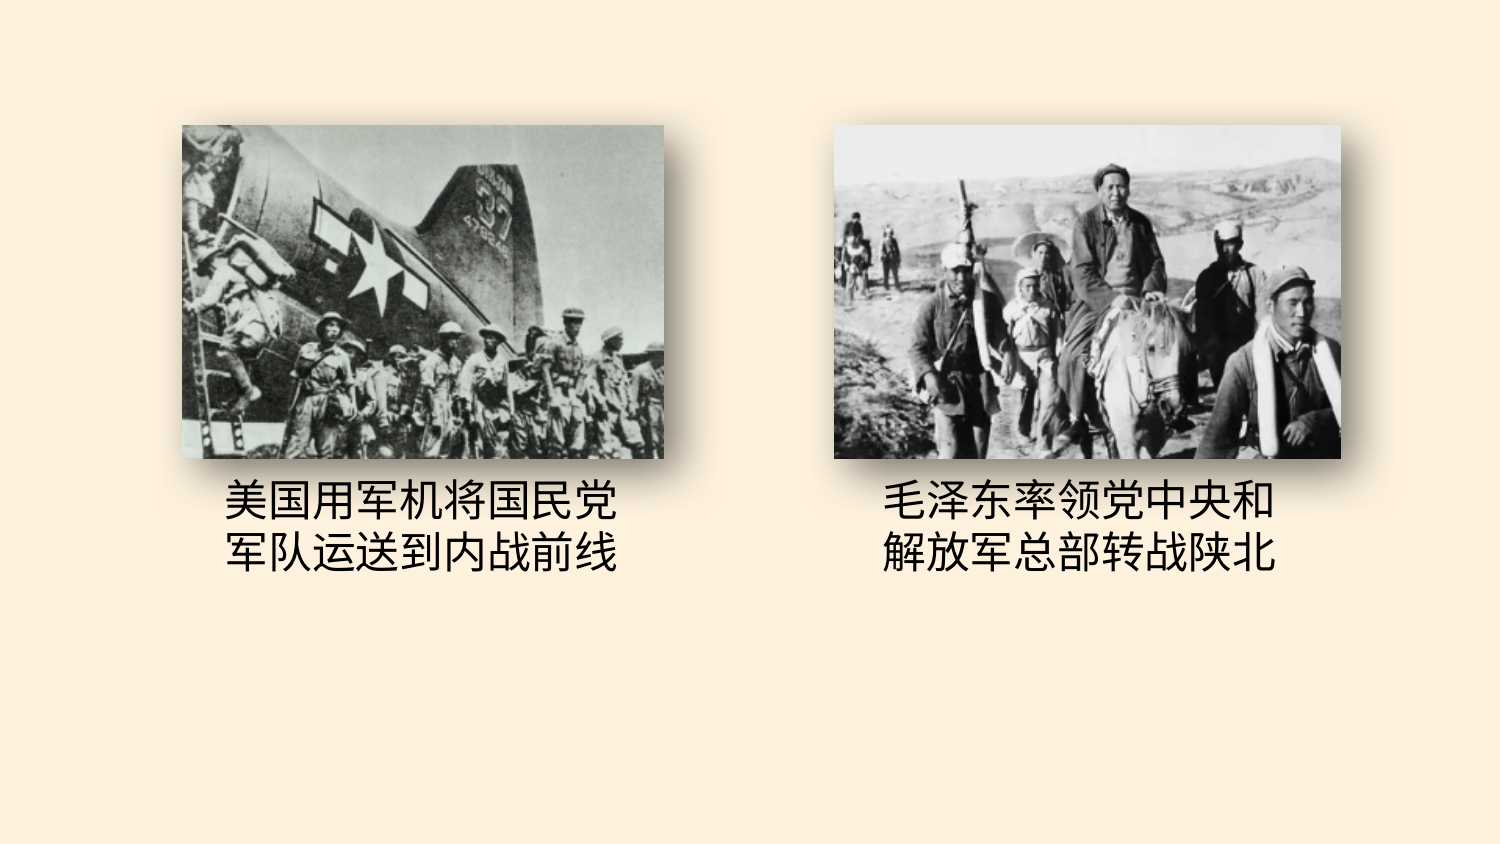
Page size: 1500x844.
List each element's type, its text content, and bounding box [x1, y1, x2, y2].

text_box 毛泽东率领党中央和解放军总部转战陕北 [856, 467, 1302, 584]
picture [0, 0, 1500, 844]
text_box 美国用军机将国民党军队运送到内战前线 [198, 467, 645, 584]
